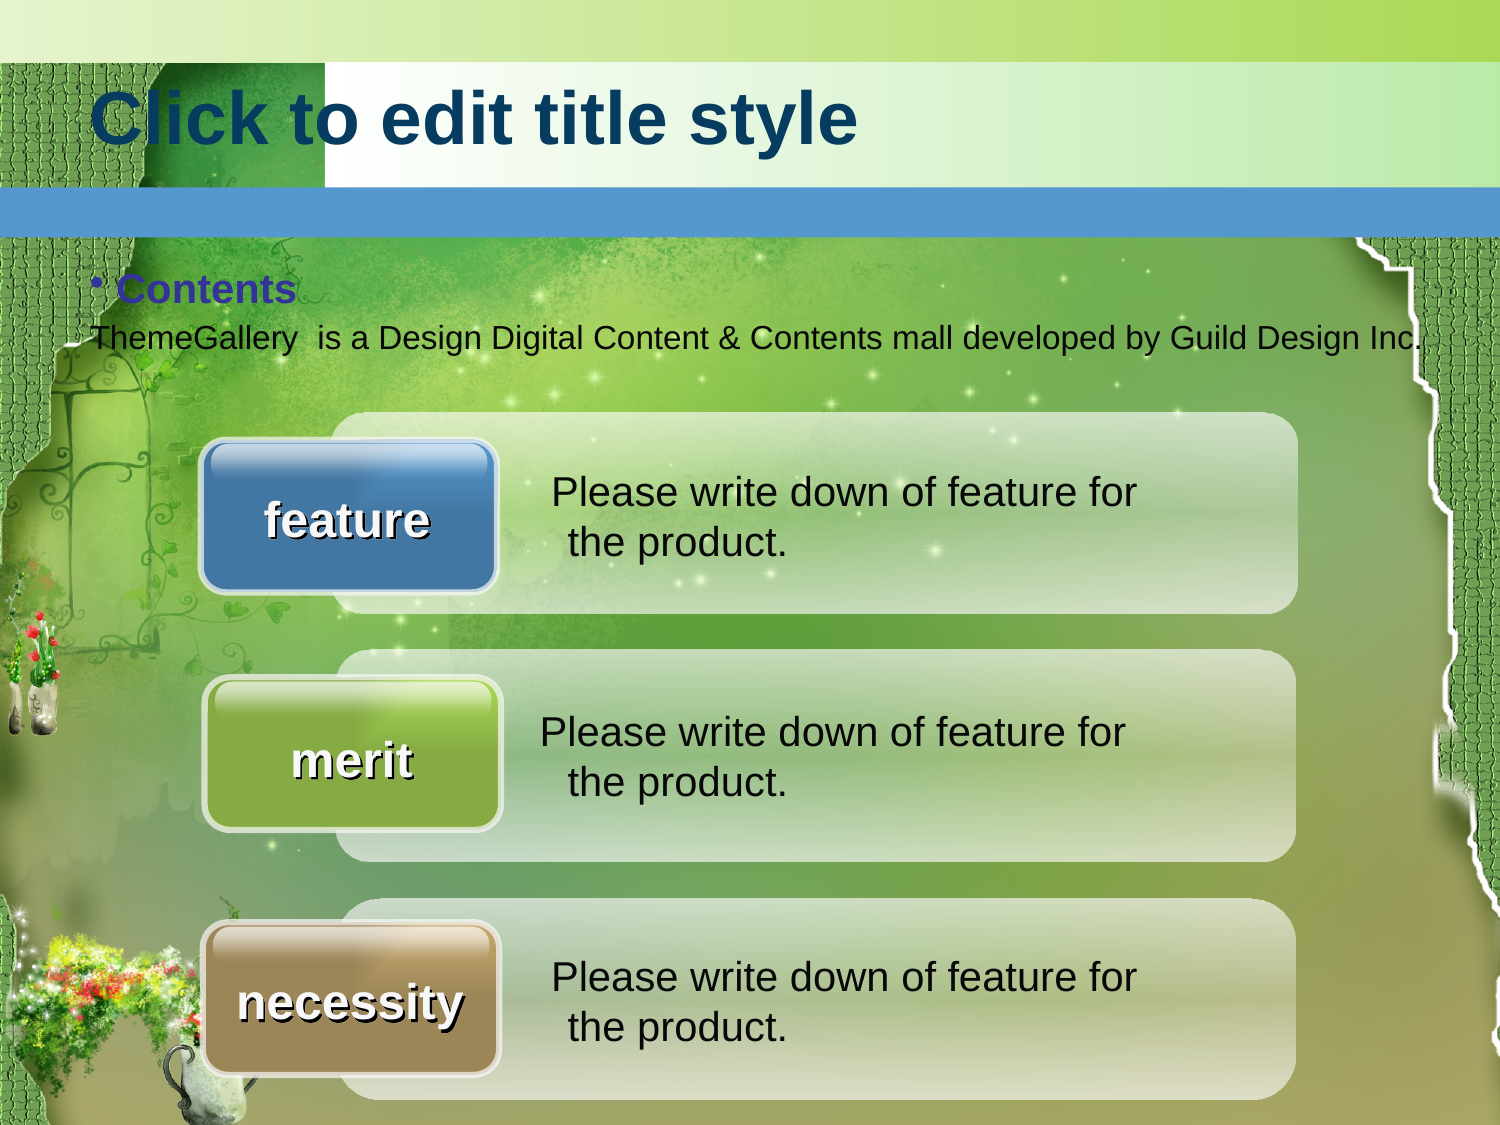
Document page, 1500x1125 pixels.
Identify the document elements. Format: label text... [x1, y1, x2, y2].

text_box [200, 450, 498, 593]
text_box [339, 898, 1296, 1100]
picture [0, 62, 325, 187]
picture [0, 238, 1500, 1125]
text_box Contents ThemeGallery is a Design Digital Content & Contents mall developed by Guild Design Inc. [75, 249, 1454, 364]
text_box [204, 686, 501, 830]
text_box merit [208, 723, 495, 795]
title Click to edit title style [75, 62, 1425, 185]
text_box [633, 0, 637, 62]
text_box [335, 650, 1296, 862]
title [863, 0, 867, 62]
text_box [434, 0, 438, 62]
text_box feature [205, 486, 490, 555]
text_box Please write down of feature for the product. [524, 942, 1174, 1057]
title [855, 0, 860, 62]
text_box [331, 412, 1298, 614]
text_box necessity [209, 972, 491, 1038]
text_box Please write down of feature for the product. [524, 697, 1177, 812]
text_box Please write down of feature for the product. [524, 457, 1211, 573]
text_box [202, 931, 500, 1075]
